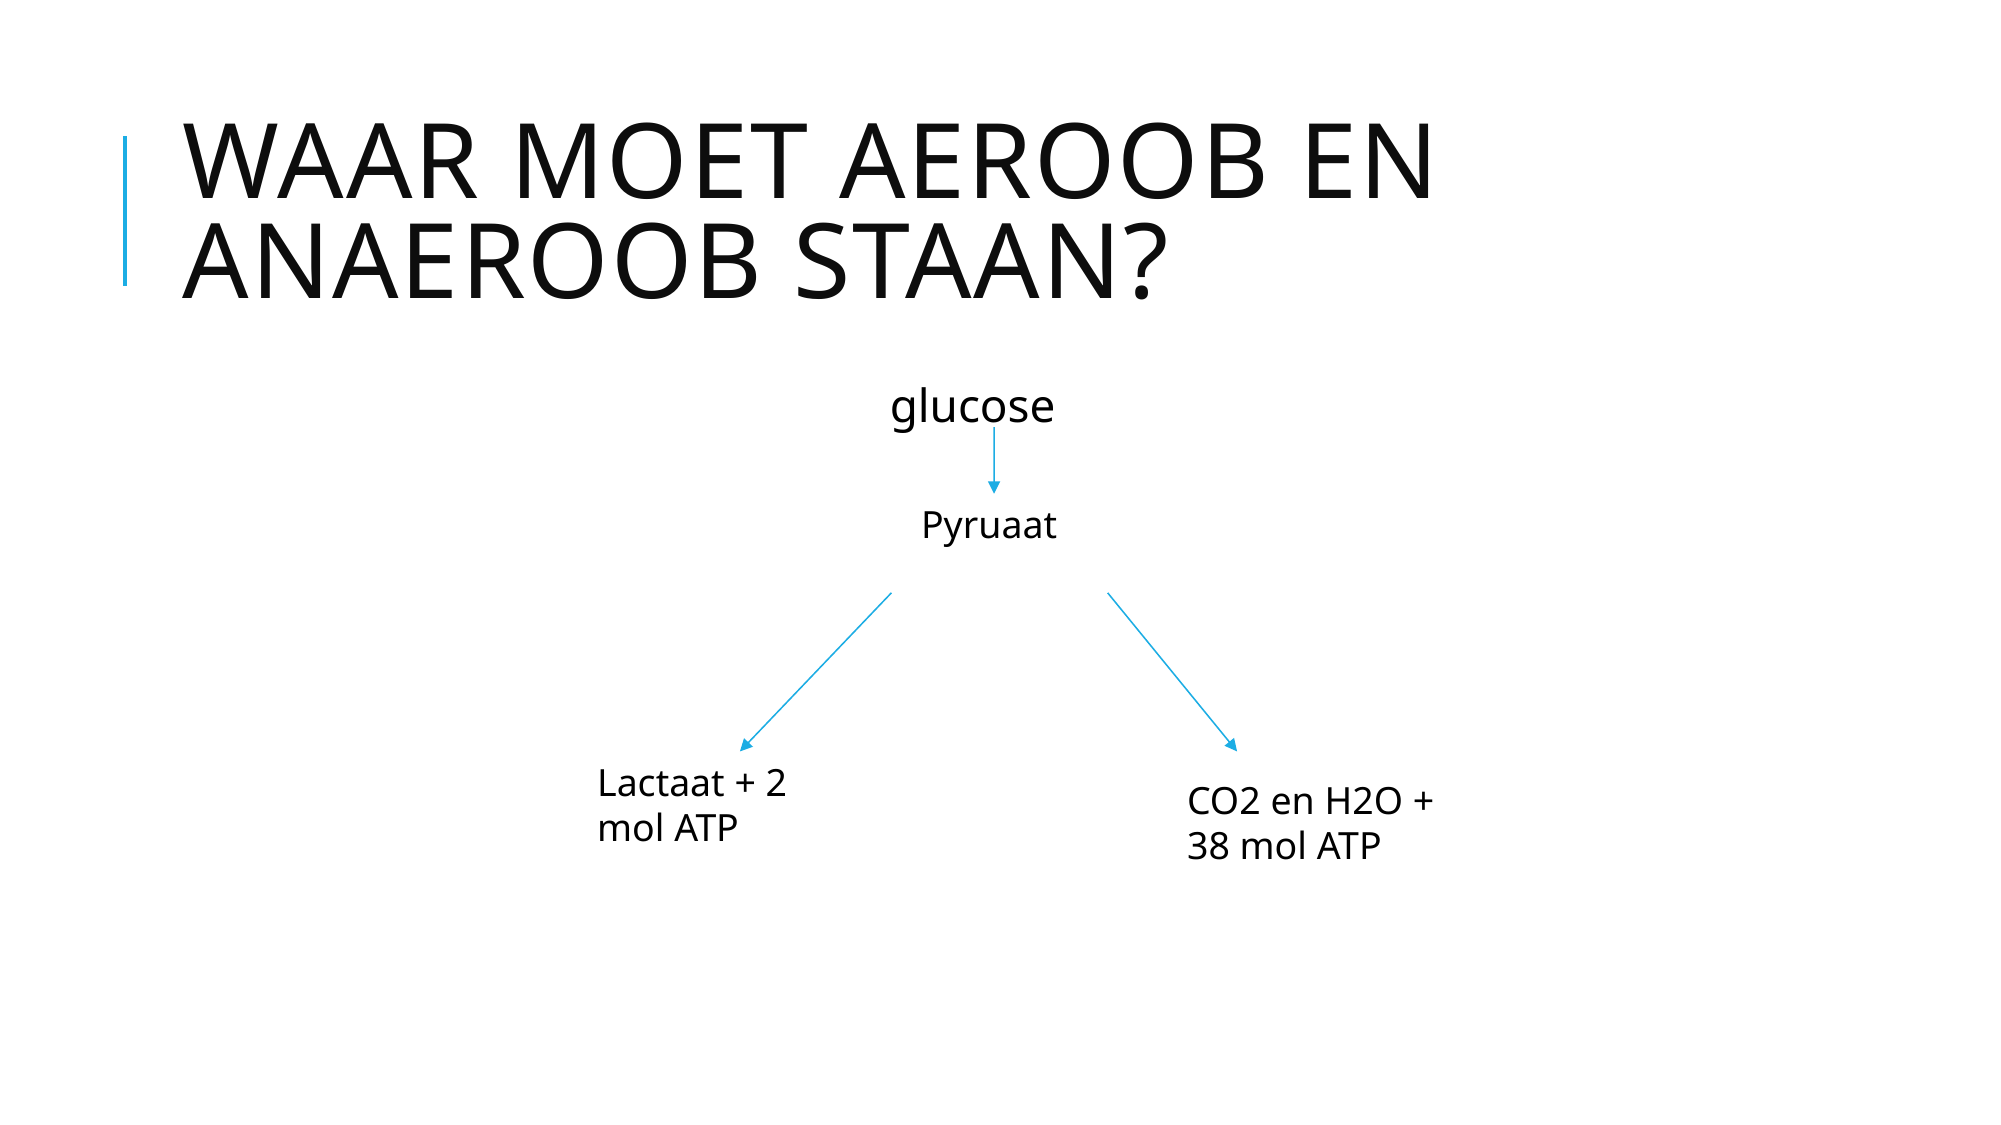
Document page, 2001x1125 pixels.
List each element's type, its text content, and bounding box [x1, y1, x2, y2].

title Waar moet aeroob en anaeroob staan? [168, 96, 1763, 342]
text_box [739, 592, 892, 752]
text_box Lactaat + 2 mol ATP [582, 751, 829, 857]
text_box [1107, 592, 1238, 752]
text_box Pyruaat [906, 493, 1082, 554]
text_box CO2 en H2O + 38 mol ATP [1172, 769, 1465, 875]
list glucose [168, 375, 1763, 1035]
